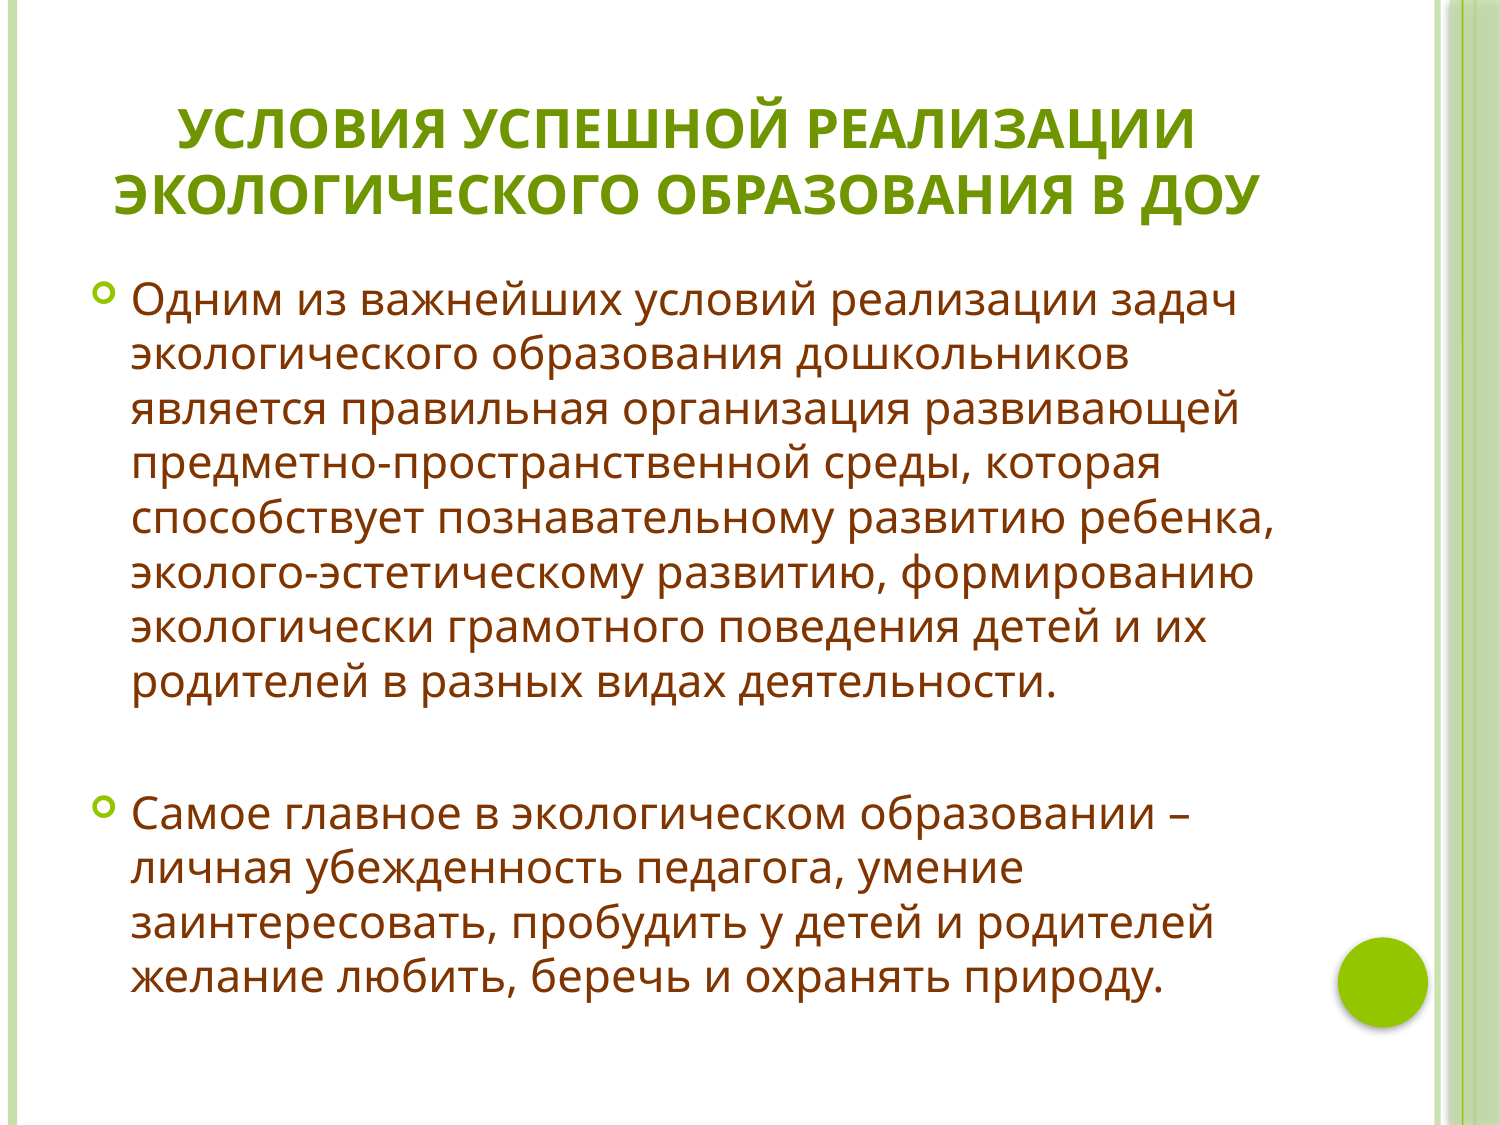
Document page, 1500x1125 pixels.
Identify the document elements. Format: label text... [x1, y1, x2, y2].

list Одним из важнейших условий реализации задач экологического образования дошкольников является правильная организация развивающей предметно-пространственной среды, которая способствует познавательному развитию ребенка, эколого-эстетическому развитию, формированию экологически грамотного поведения детей и их родителей в разных видах деятельности. Самое главное в экологическом образовании – личная убежденность педагога, умение заинтересовать, пробудить у детей и родителей желание любить, беречь и охранять природу. [75, 262, 1300, 1062]
title Условия успешной реализации экологического образования в ДОУ [75, 45, 1300, 233]
